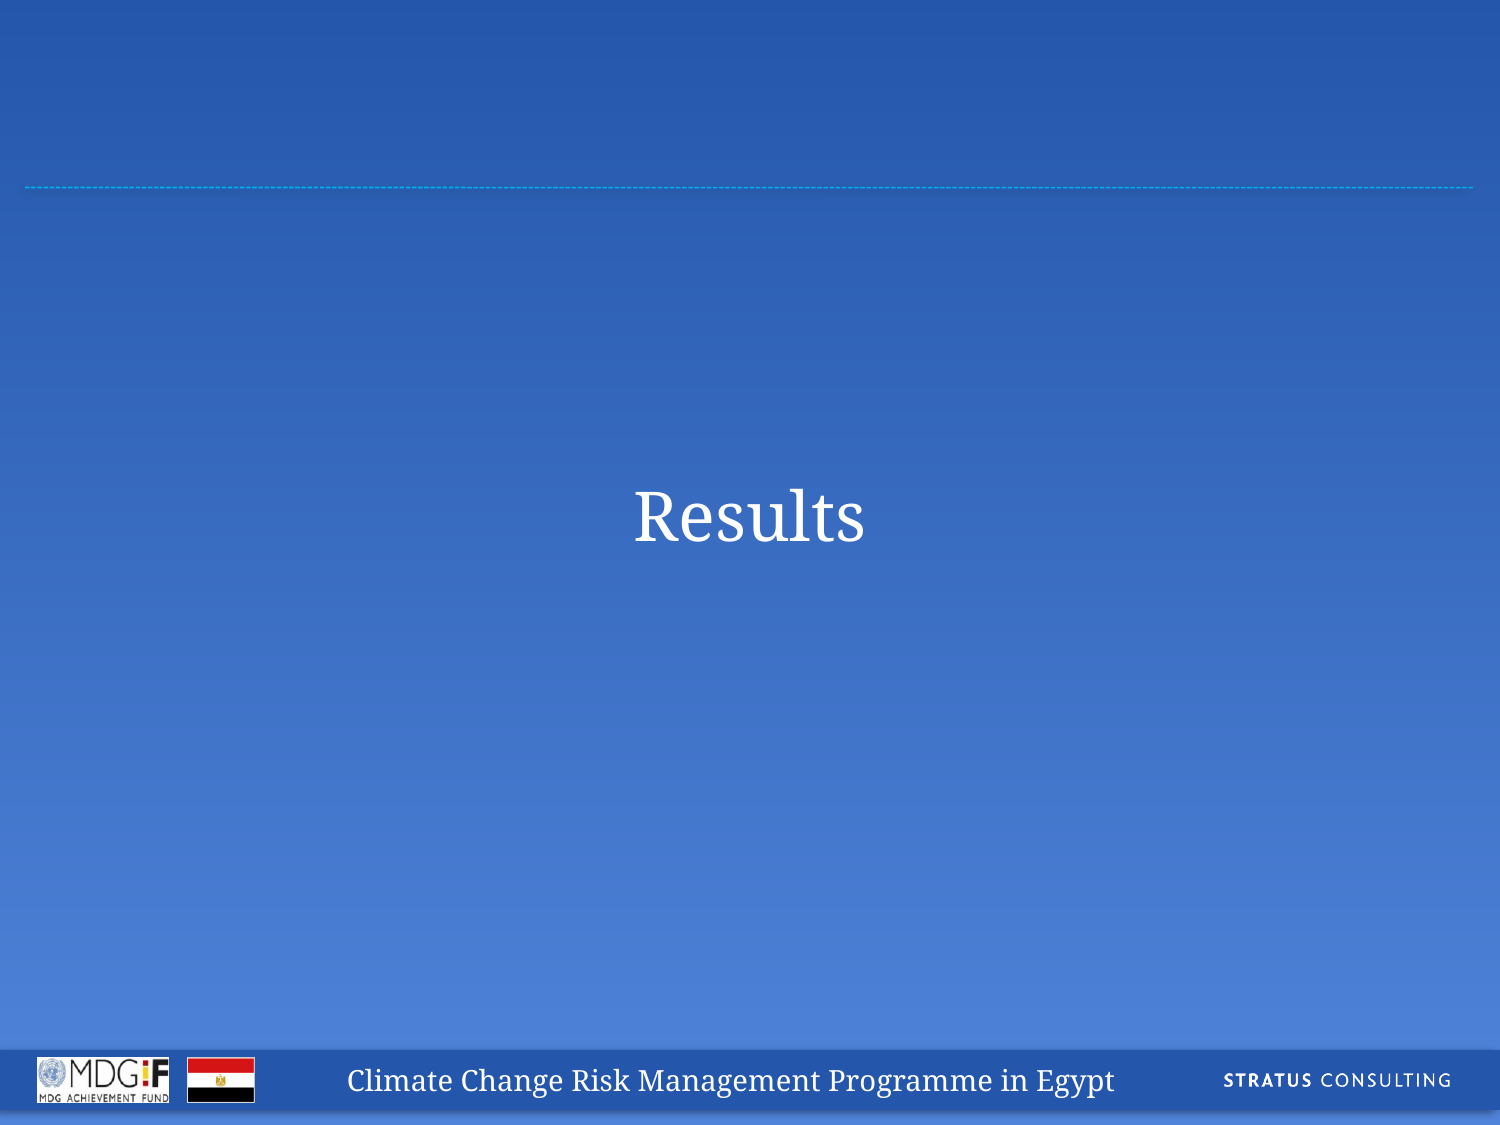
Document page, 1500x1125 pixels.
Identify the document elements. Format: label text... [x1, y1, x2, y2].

picture [187, 1057, 255, 1103]
picture [1224, 1073, 1450, 1087]
picture [37, 1057, 169, 1103]
title Results [112, 375, 1388, 563]
